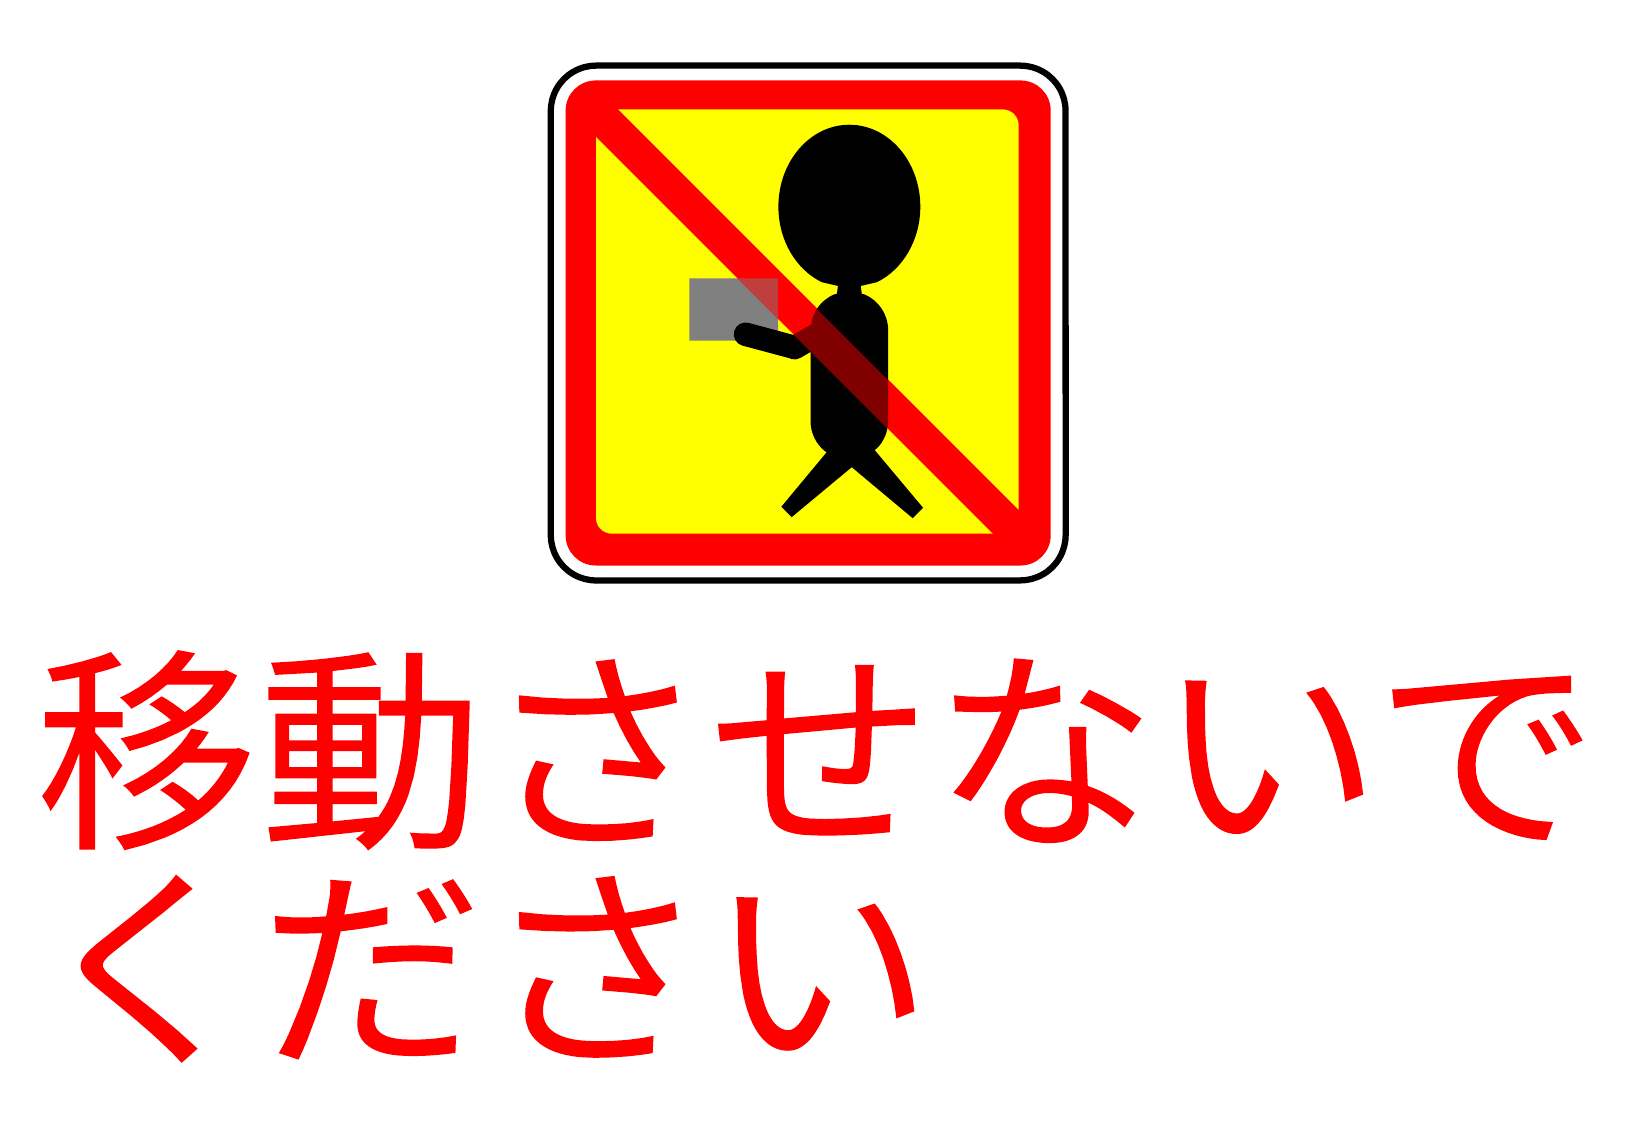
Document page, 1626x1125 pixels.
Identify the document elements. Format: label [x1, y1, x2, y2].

text_box [550, 65, 1066, 581]
